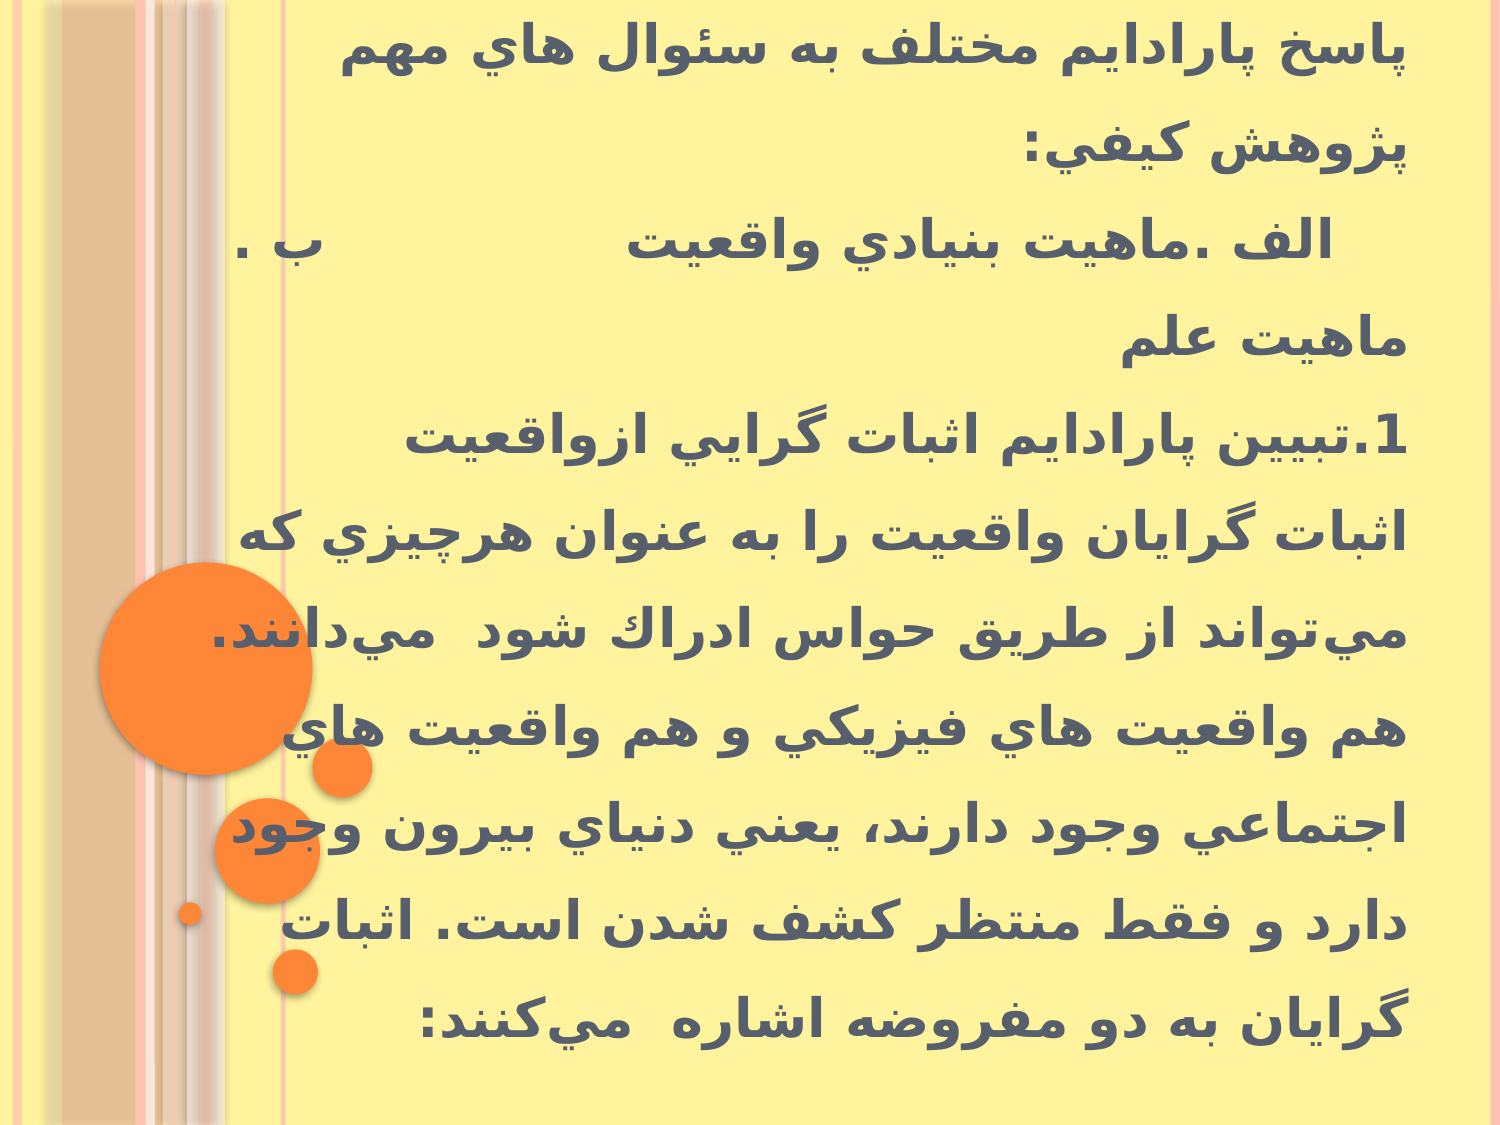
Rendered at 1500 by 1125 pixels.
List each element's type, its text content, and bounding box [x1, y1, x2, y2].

title پاسخ پارادايم مختلف به سئوال هاي مهم پژوهش كيفي: الف .ماهيت بنيادي واقعيت ب . ماهيت علم 1.تبيين پارادايم اثبات گرايي ازواقعيت اثبات گرايان واقعيت را به عنوان هرچيزي كه مي‌تواند از طريق حواس ادراك شود مي‌دانند. هم واقعيت هاي فيزيكي و هم واقعيت هاي اجتماعي وجود دارند، يعني دنياي بيرون وجود دارد و فقط منتظر كشف شدن است. اثبات گرايان به دو مفروضه اشاره مي‌كنند: [187, 0, 1425, 1125]
